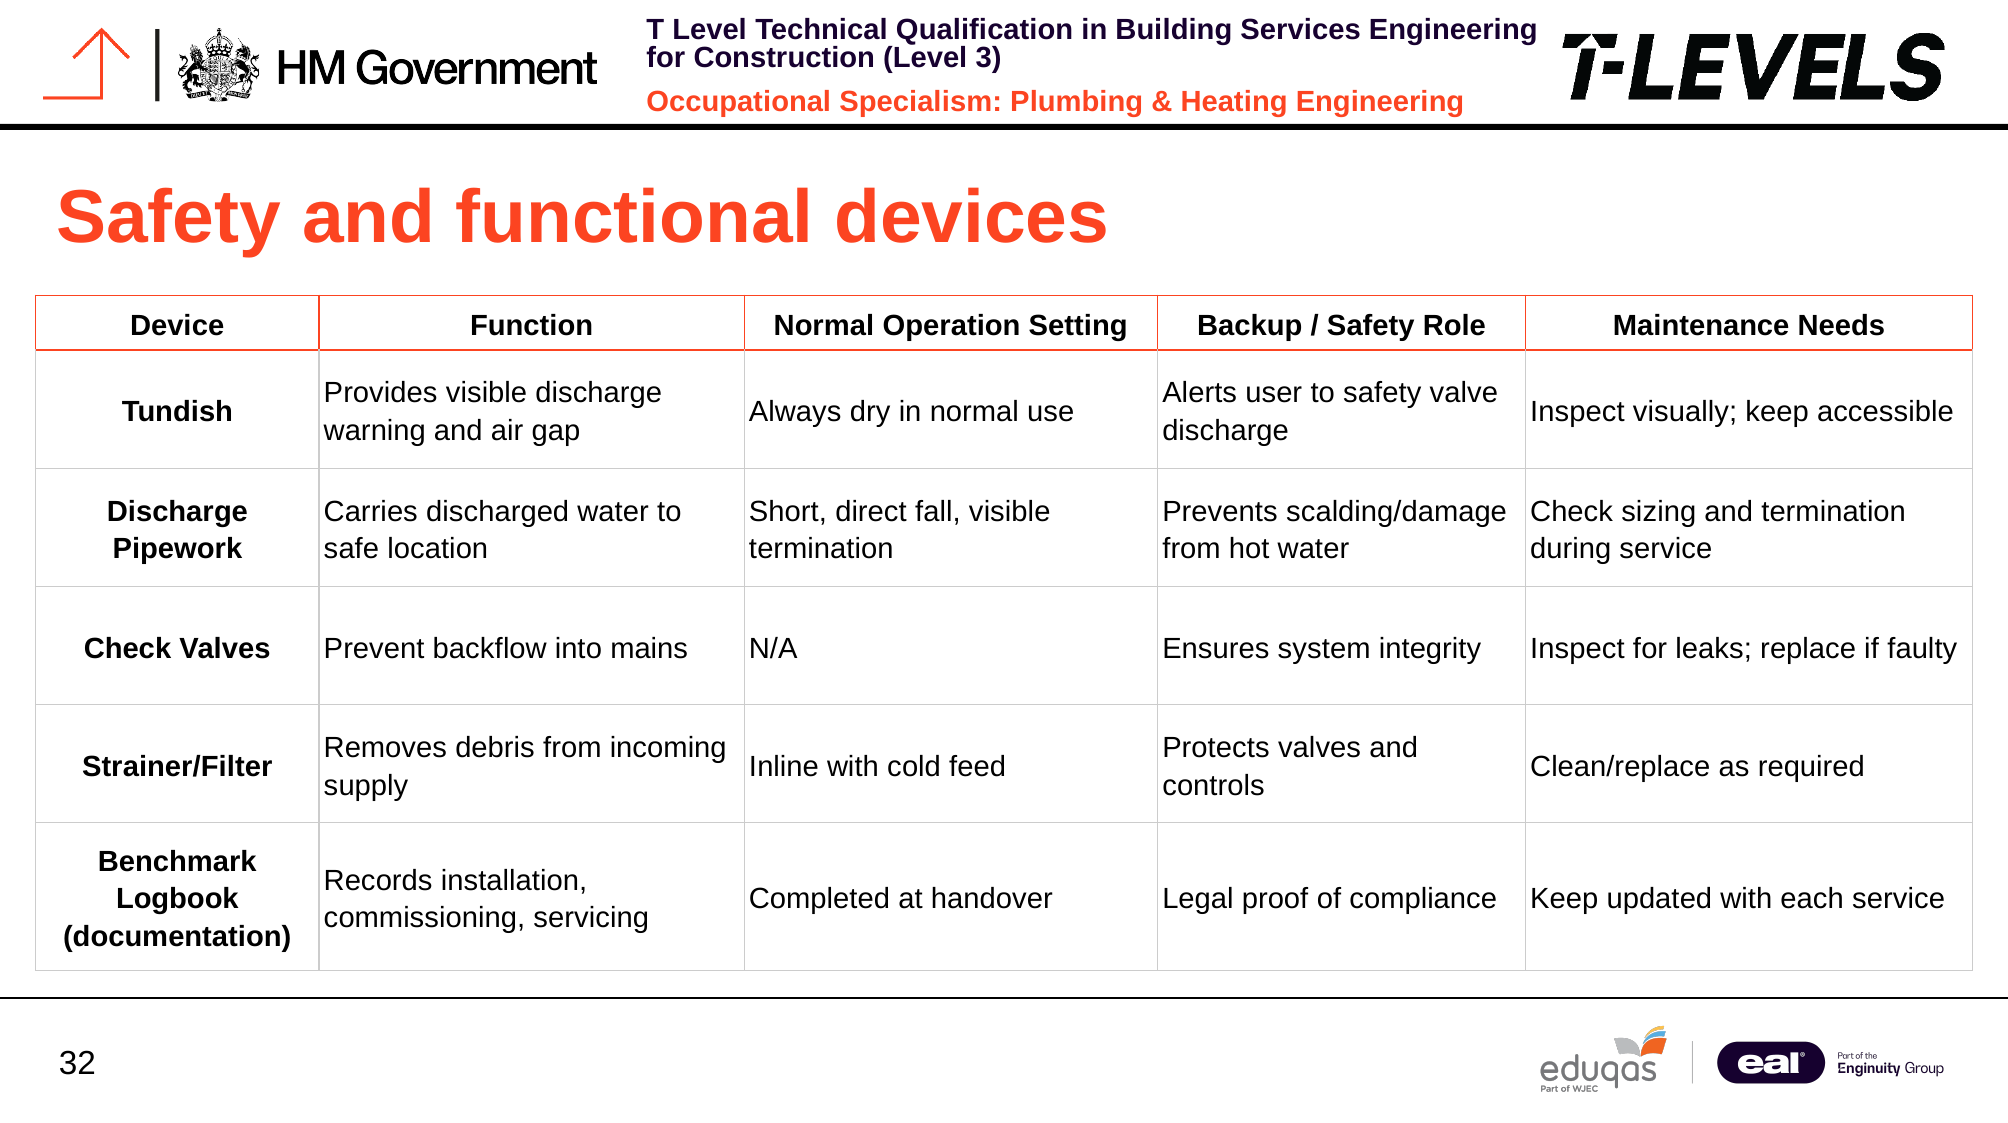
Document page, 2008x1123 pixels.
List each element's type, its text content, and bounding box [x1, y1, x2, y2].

table_cell Alerts user to safety valve discharge [1158, 351, 1525, 468]
table_cell Clean/replace as required [1526, 705, 1972, 822]
table_cell Always dry in normal use [745, 351, 1157, 468]
table_cell Inspect visually; keep accessible [1526, 351, 1972, 468]
text_box Safety and functional devices [41, 159, 1949, 265]
table_cell Carries discharged water to safe location [320, 469, 744, 586]
table_cell Keep updated with each service [1526, 823, 1972, 970]
table_cell Records installation, commissioning, servicing [320, 823, 744, 970]
table_cell Inspect for leaks; replace if faulty [1526, 587, 1972, 704]
table_cell Prevent backflow into mains [320, 587, 744, 704]
table_cell Inline with cold feed [745, 705, 1157, 822]
table_cell Provides visible discharge warning and air gap [320, 351, 744, 468]
table_cell Removes debris from incoming supply [320, 705, 744, 822]
table_cell Discharge Pipework [36, 469, 318, 586]
table_cell Strainer/Filter [36, 705, 318, 822]
picture [1543, 25, 1964, 108]
table_cell Check sizing and termination during service [1526, 469, 1972, 586]
table_cell Completed at handover [745, 823, 1157, 970]
picture [155, 28, 597, 102]
table_cell Tundish [36, 351, 318, 468]
table_cell Short, direct fall, visible termination [745, 469, 1157, 586]
table_header Device [36, 296, 318, 349]
table_cell N/A [745, 587, 1157, 704]
table_cell Check Valves [36, 587, 318, 704]
table_header Normal Operation Setting [745, 296, 1157, 349]
table_cell Legal proof of compliance [1158, 823, 1525, 970]
table_cell Ensures system integrity [1158, 587, 1525, 704]
table_cell Protects valves and controls [1158, 705, 1525, 822]
table_cell Benchmark Logbook (documentation) [36, 823, 318, 970]
table_header Backup / Safety Role [1158, 296, 1525, 349]
table_header Maintenance Needs [1526, 296, 1972, 349]
table_cell Prevents scalding/damage from hot water [1158, 469, 1525, 586]
picture [38, 27, 136, 100]
picture [1535, 1021, 1949, 1097]
table_header Function [320, 296, 744, 349]
